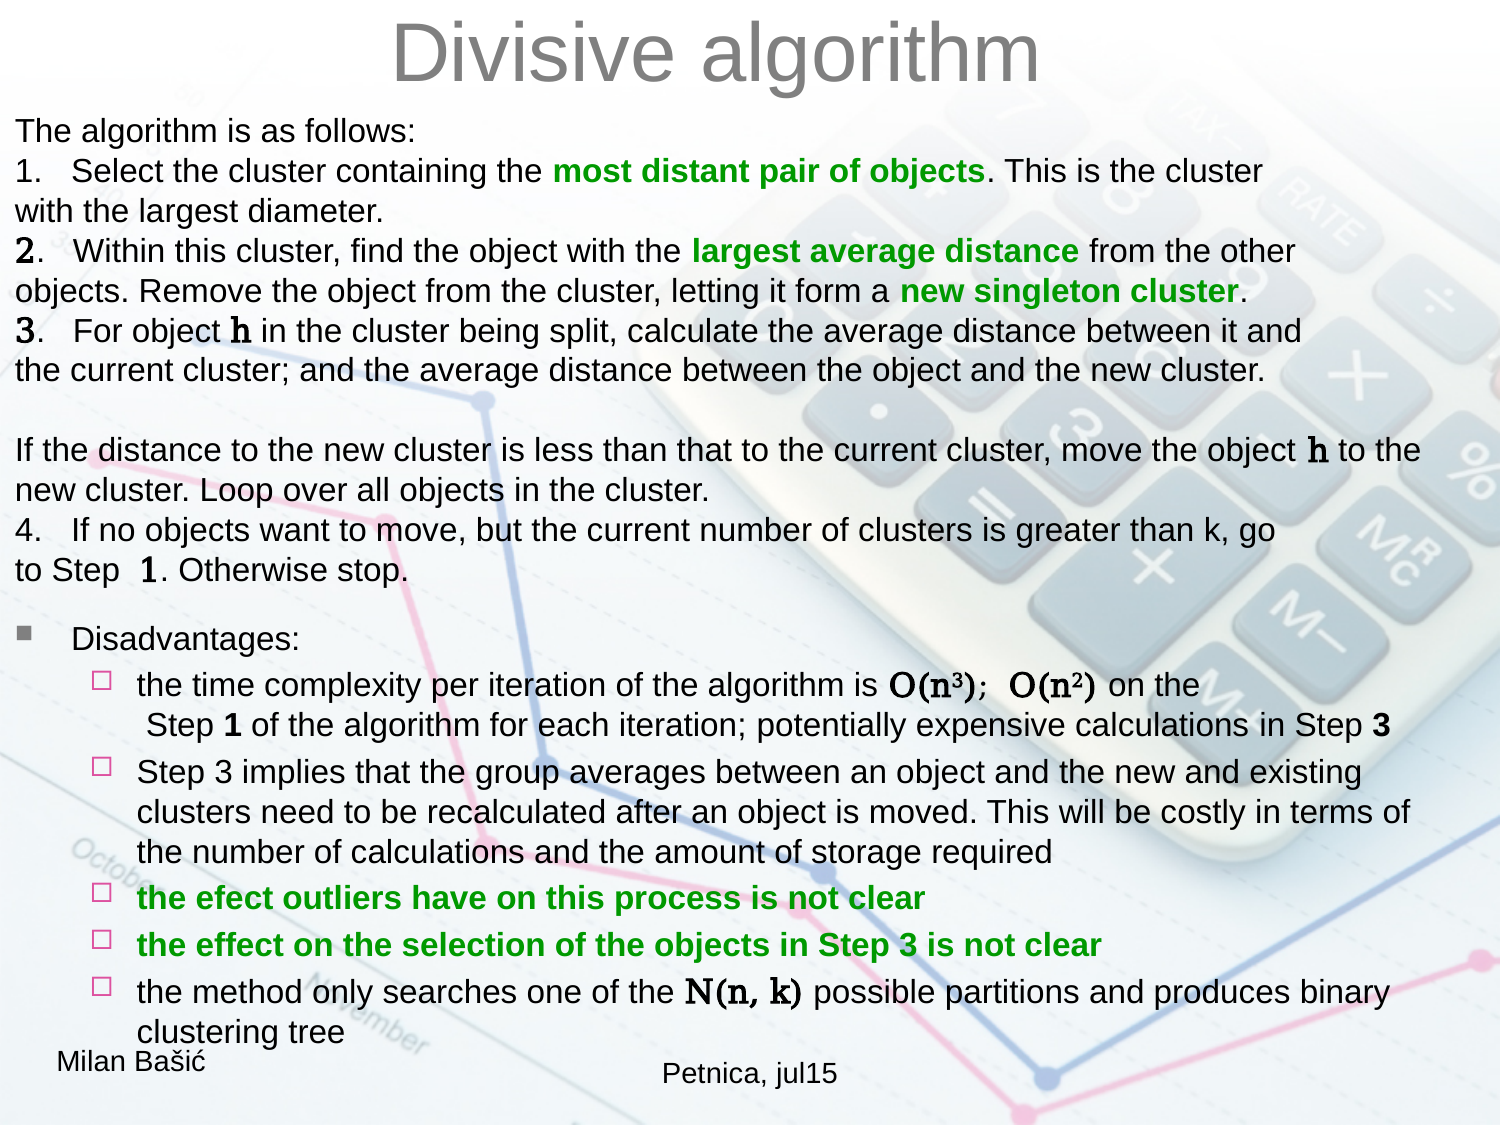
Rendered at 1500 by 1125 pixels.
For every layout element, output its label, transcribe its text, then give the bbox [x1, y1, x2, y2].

picture [0, 716, 1500, 1125]
text_box Milan Bašić [41, 1034, 392, 1086]
text_box Disadvantages: the time complexity per iteration of the algorithm is O(n3); O(n2) on the Step 1 of the algorithm for each iteration; potentially expensive calculations in Step 3 Step 3 implies that the group averages between an object and the new and existing clusters need to be recalculated after an object is moved. This will be costly in terms of the number of calculations and the amount of storage required the efect outliers have on this process is not clear the effect on the selection of the objects in Step 3 is not clear the method only searches one of the N(n, k) possible partitions and produces binary clustering tree [0, 609, 1447, 740]
picture [0, 1, 1500, 101]
text_box The algorithm is as follows: Select the cluster containing the most distant pair of objects. This is the cluster with the largest diameter. 2. Within this cluster, find the object with the largest average distance from the other objects. Remove the object from the cluster, letting it form a new singleton cluster. 3. For object h in the cluster being split, calculate the average distance between it and the current cluster; and the average distance between the object and the new cluster. If the distance to the new cluster is less than that to the current cluster, move the object h to the new cluster. Loop over all objects in the cluster. If no objects want to move, but the current number of clusters is greater than k, go to Step 1. Otherwise stop. [0, 101, 1500, 716]
footer Petnica, jul15 [454, 1046, 1046, 1099]
text_box Divisive algorithm [41, 7, 1392, 90]
